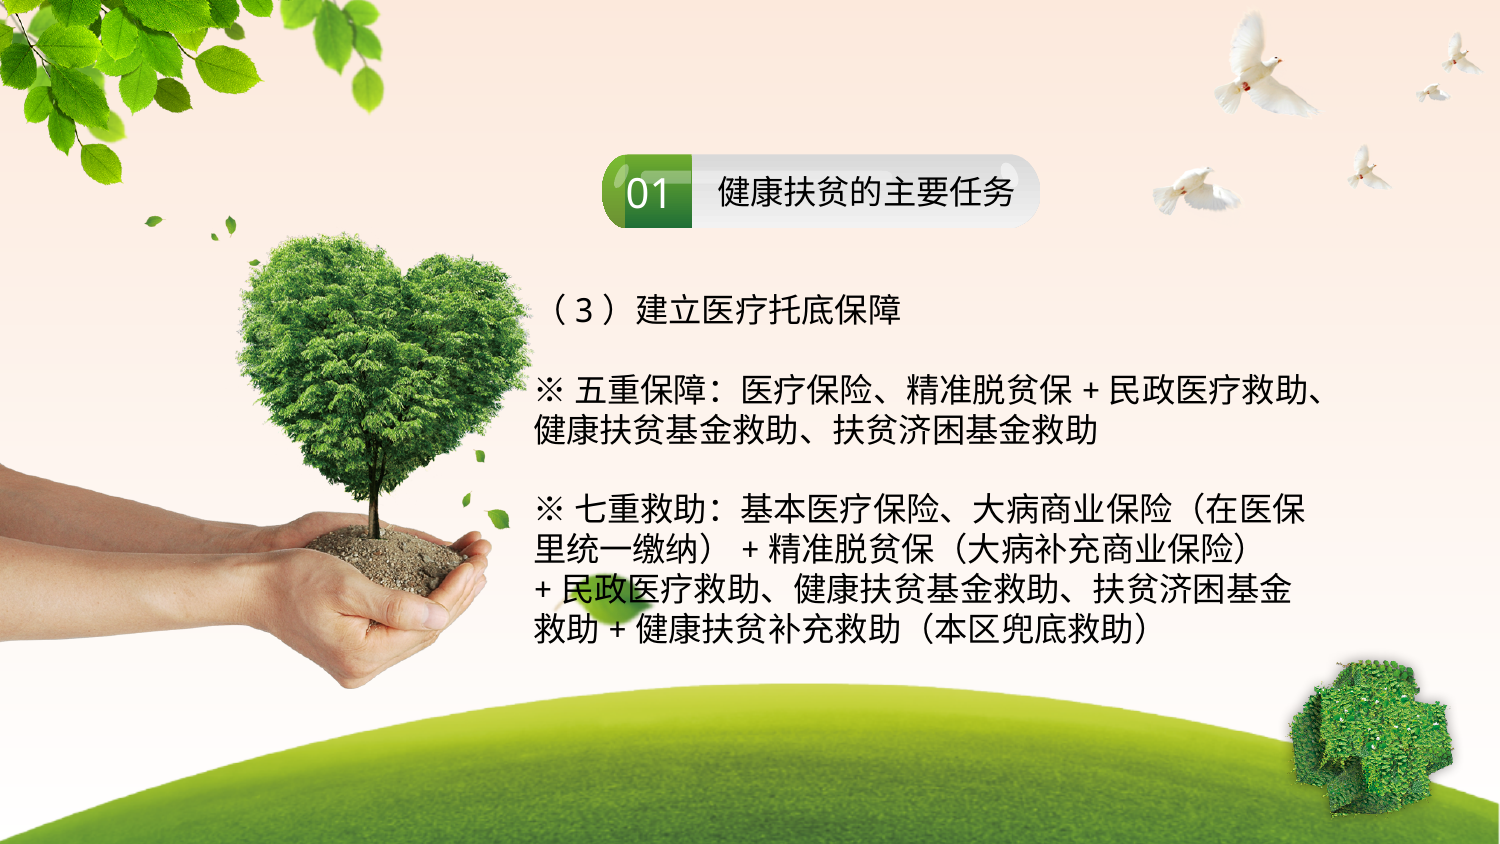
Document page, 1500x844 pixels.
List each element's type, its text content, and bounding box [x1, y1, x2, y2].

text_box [601, 154, 1041, 229]
text_box （3）建立医疗托底保障 ※五重保障：医疗保险、精准脱贫保+民政医疗救助、健康扶贫基金救助、扶贫济困基金救助 ※七重救助：基本医疗保险、大病商业保险（在医保里统一缴纳）+精准脱贫保（大病补充商业保险）+民政医疗救助、健康扶贫基金救助、扶贫济困基金救助+健康扶贫补充救助（本区兜底救助） [518, 281, 1330, 776]
picture [1128, 0, 1500, 284]
picture [0, 0, 1500, 844]
